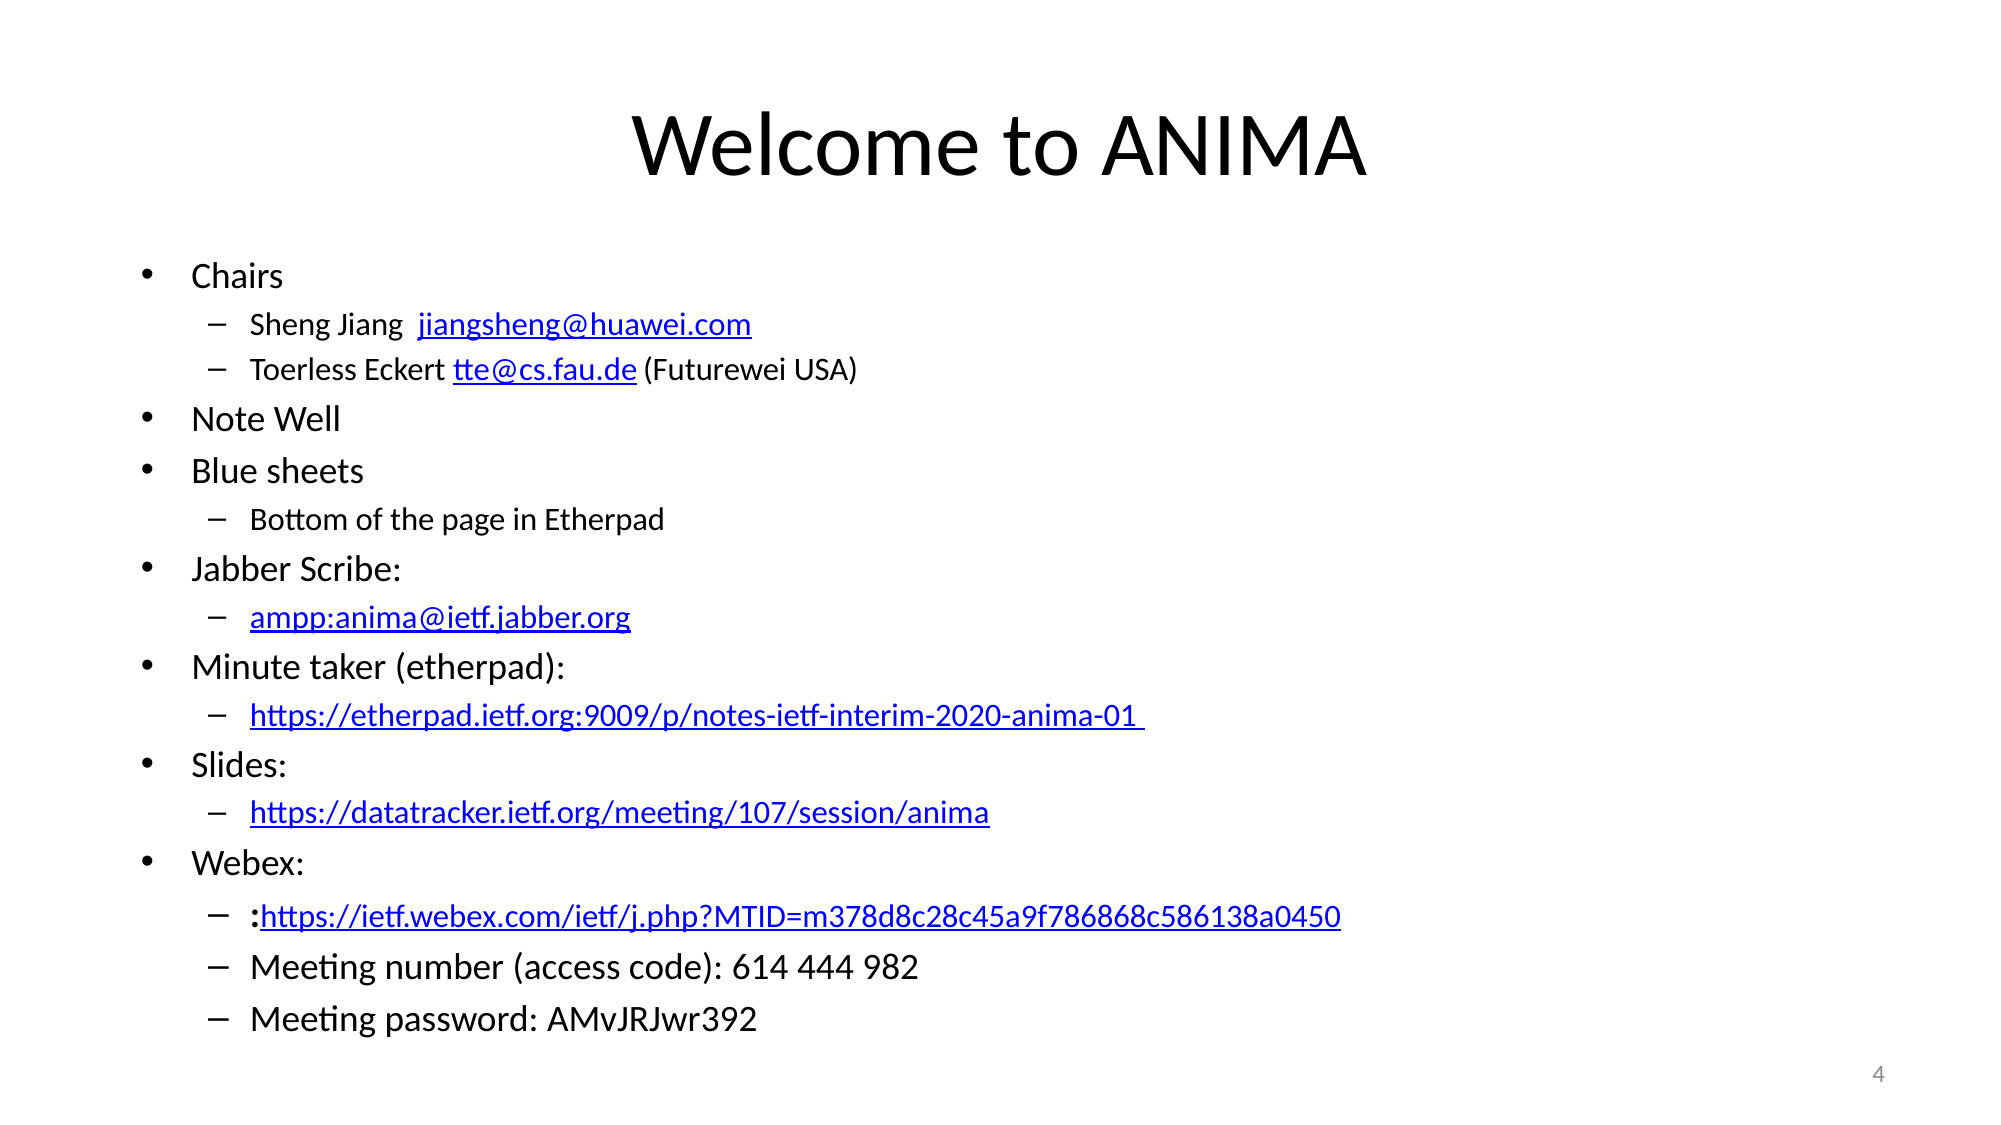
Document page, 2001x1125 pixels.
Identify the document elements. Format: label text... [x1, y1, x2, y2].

slide_number 4 [1433, 1042, 1900, 1103]
title Welcome to ANIMA [99, 45, 1900, 233]
list Chairs Sheng Jiang jiangsheng@huawei.com Toerless Eckert tte@cs.fau.de (Futurewei USA) Note Well Blue sheets Bottom of the page in Etherpad Jabber Scribe: ampp:anima@ietf.jabber.org Minute taker (etherpad): https://etherpad.ietf.org:9009/p/notes-ietf-interim-2020-anima-01 Slides: https://datatracker.ietf.org/meeting/107/session/anima Webex: :https://ietf.webex.com/ietf/j.php?MTID=m378d8c28c45a9f786868c586138a0450 Meeting number (access code): 614 444 982 Meeting password: AMvJRJwr392 [125, 243, 1851, 1059]
